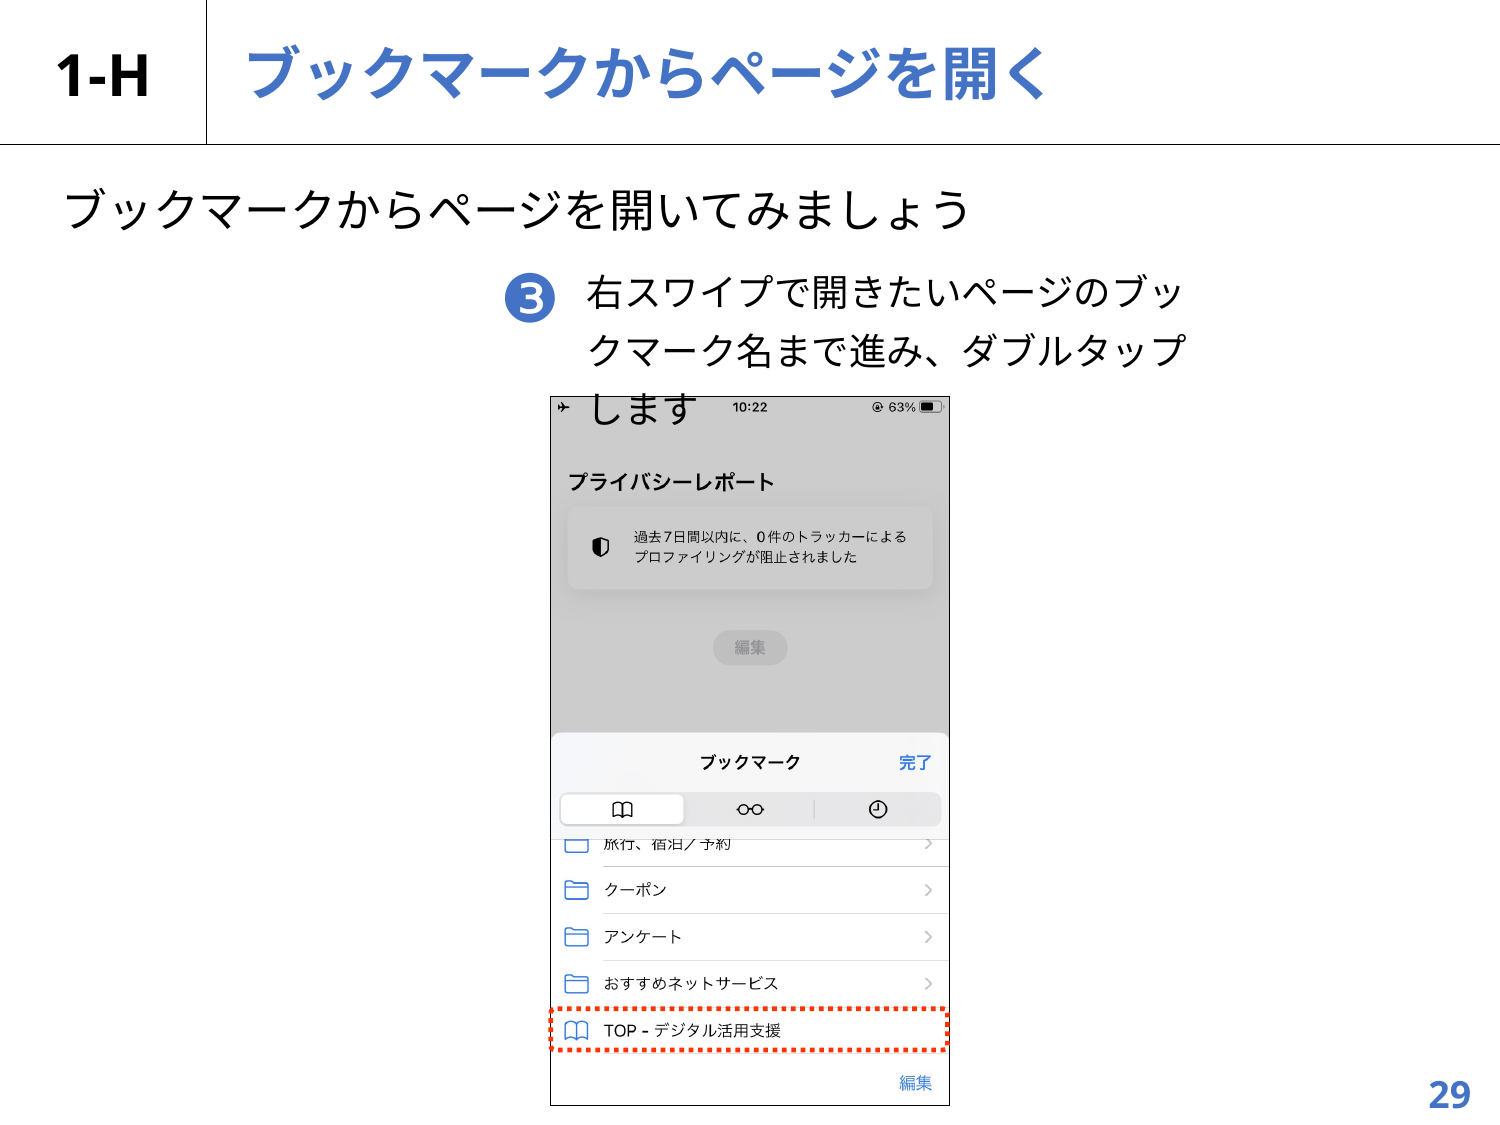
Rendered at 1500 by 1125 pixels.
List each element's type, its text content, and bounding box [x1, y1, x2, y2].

text_box 1-H [0, 0, 207, 147]
text_box 右スワイプで開きたいページのブックマーク名まで進み、ダブルタップします [571, 274, 1231, 439]
text_box ブックマークからページを開いてみましょう [46, 180, 1422, 274]
picture [550, 396, 950, 1106]
text_box 29 [1399, 1063, 1500, 1123]
title ブックマークからページを開く [228, 36, 1472, 116]
text_box ❸ [486, 274, 563, 343]
